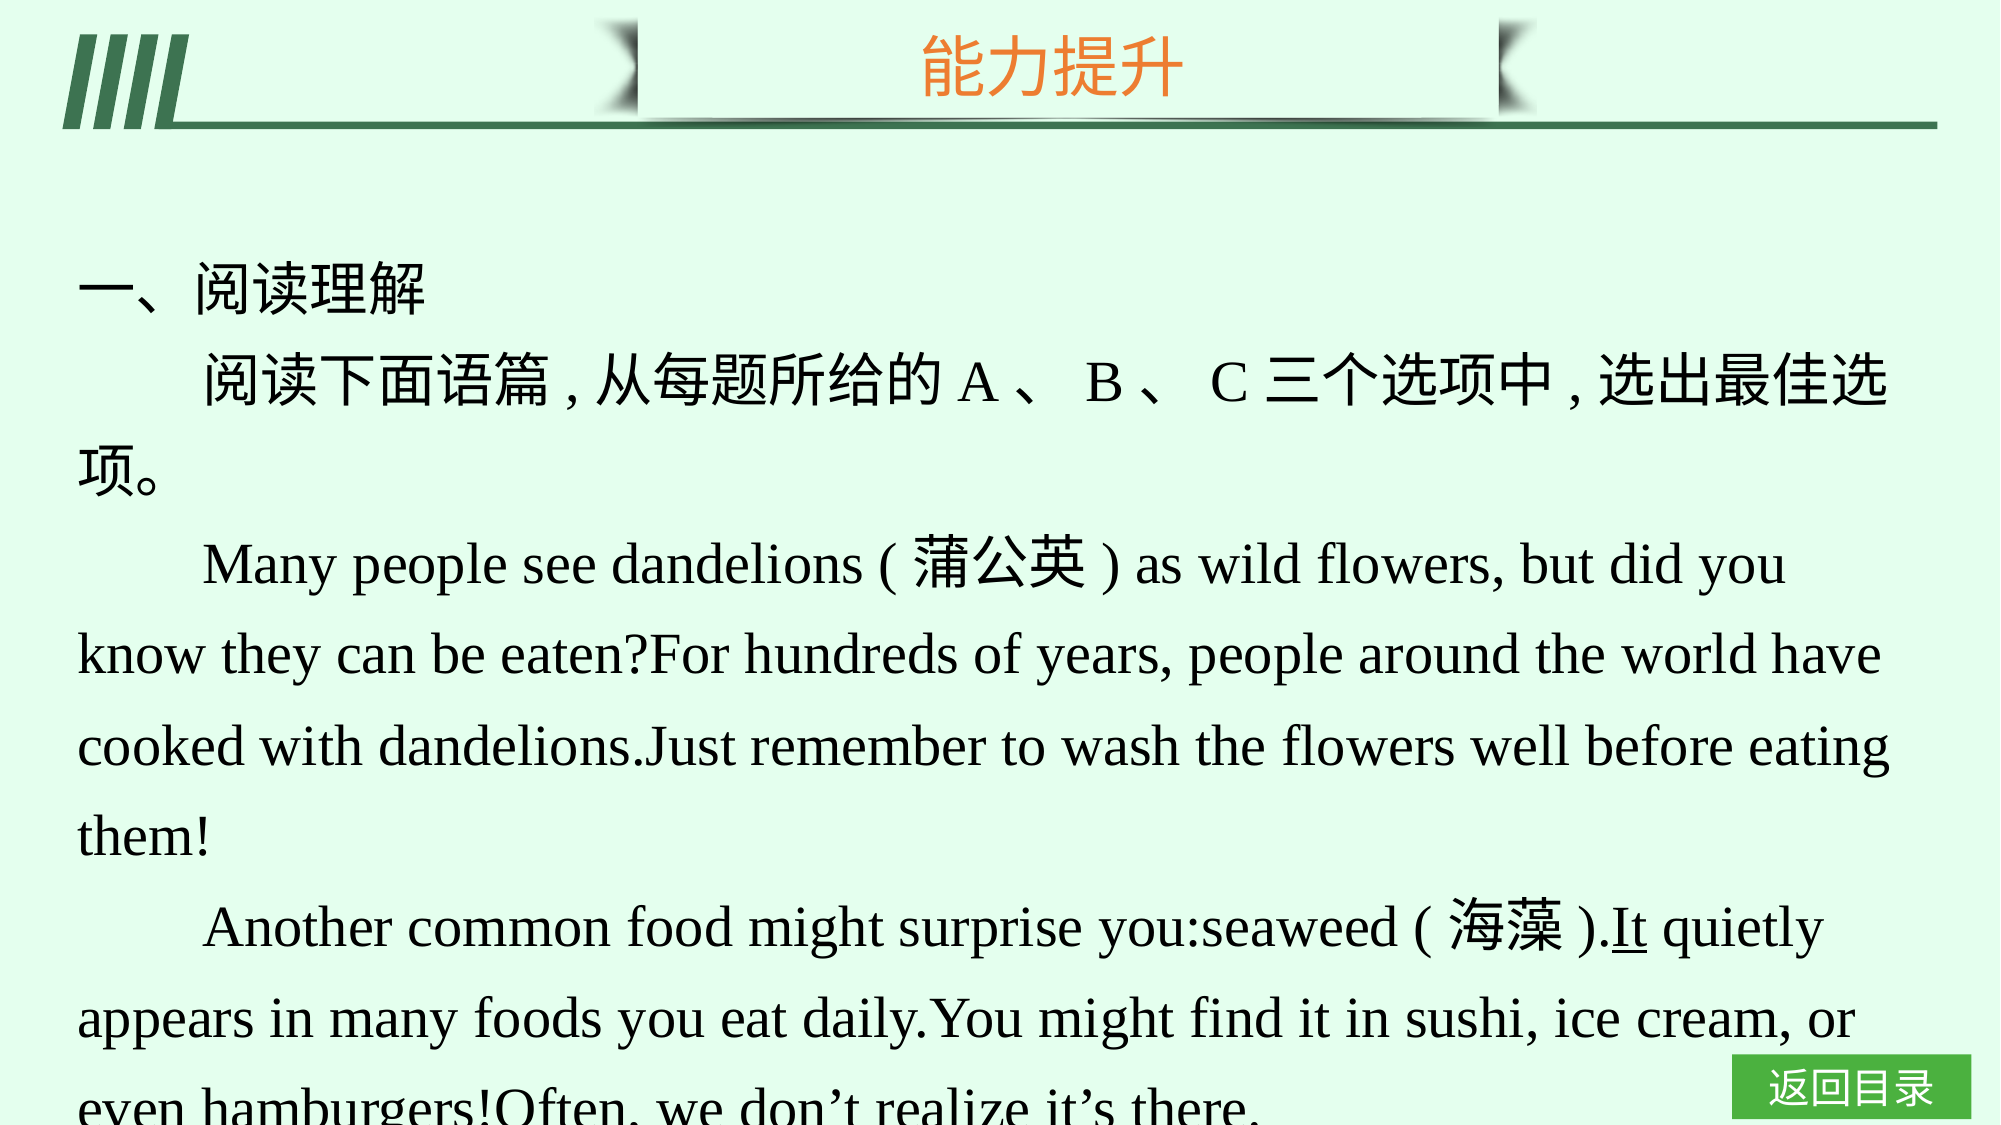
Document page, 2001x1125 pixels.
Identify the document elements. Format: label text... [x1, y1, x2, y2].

text_box 一、阅读理解 阅读下面语篇,从每题所给的A、B、C三个选项中,选出最佳选项。 Many people see dandelions (蒲公英) as wild flowers, but did you know they can be eaten?For hundreds of years, people around the world have cooked with dandelions.Just remember to wash the flowers well before eating them! Another common food might surprise you:seaweed (海藻).It quietly appears in many foods you eat daily.You might find it in sushi, ice cream, or even hamburgers!Often, we don’t realize it’s there. [62, 223, 1938, 1125]
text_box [594, 16, 1537, 127]
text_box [62, 34, 1938, 130]
